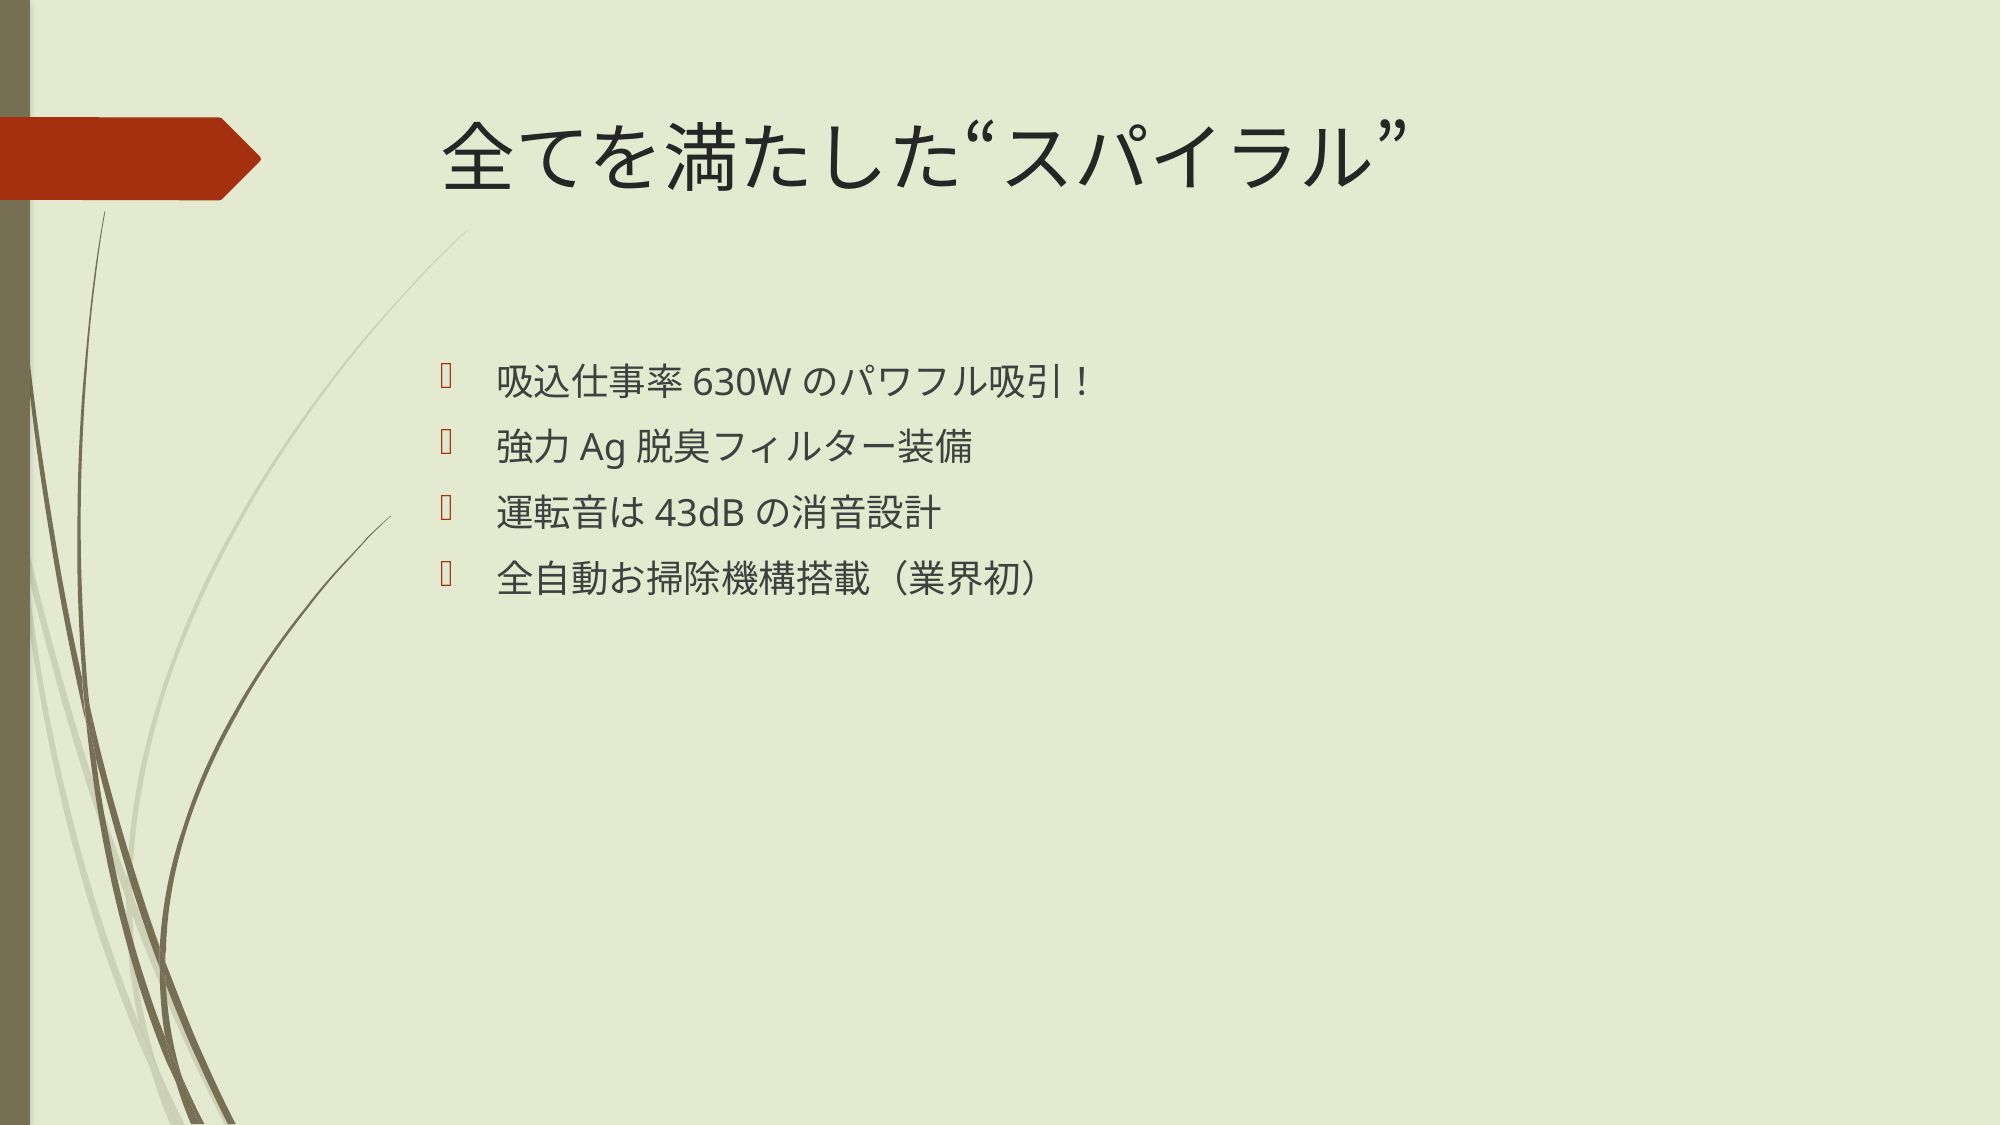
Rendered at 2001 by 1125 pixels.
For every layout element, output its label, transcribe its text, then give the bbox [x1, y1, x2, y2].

list 吸込仕事率630Wのパワフル吸引！ 強力Ag脱臭フィルター装備 運転音は43dBの消音設計 全自動お掃除機構搭載（業界初） [424, 350, 1133, 970]
title 全てを満たした“スパイラル” [425, 102, 1888, 313]
